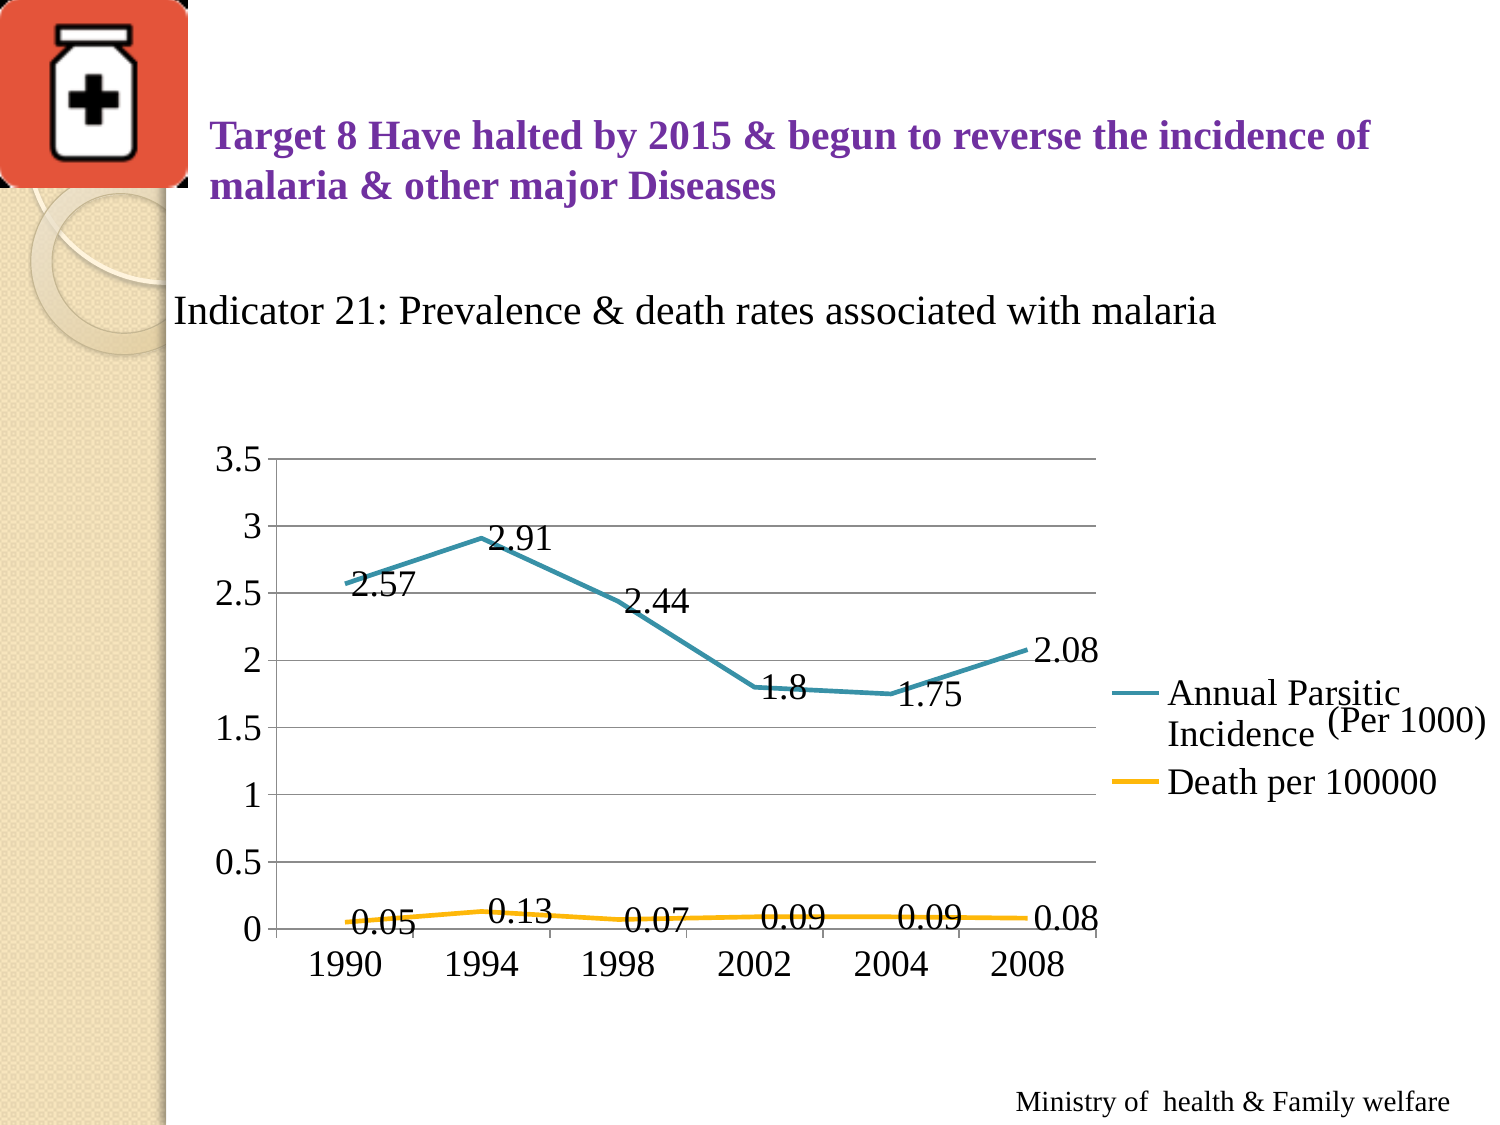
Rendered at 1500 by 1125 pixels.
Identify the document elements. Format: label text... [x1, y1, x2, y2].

list Target 8 Have halted by 2015 & begun to reverse the incidence of malaria & other major Diseases Indicator 21: Prevalence & death rates associated with malaria [134, 99, 1500, 888]
text_box Ministry of health & Family welfare [1000, 1074, 1466, 1125]
picture [0, 0, 188, 188]
chart [174, 437, 1463, 1038]
text_box (Per 1000) [1470, 687, 1500, 748]
